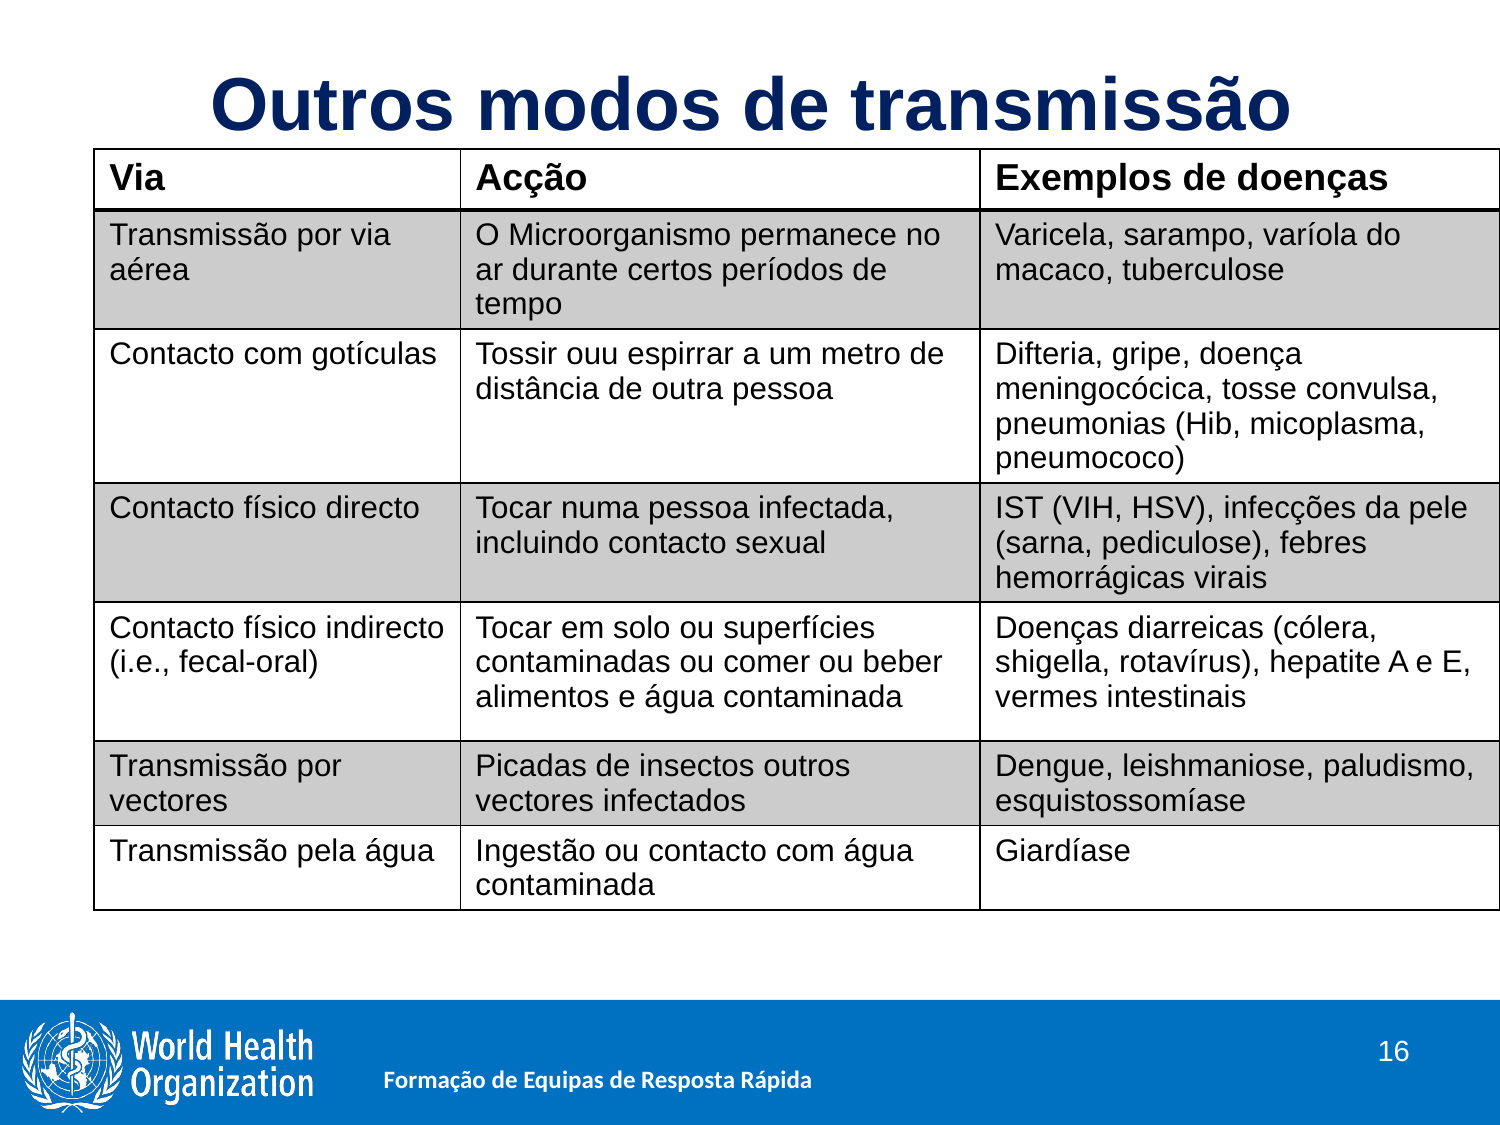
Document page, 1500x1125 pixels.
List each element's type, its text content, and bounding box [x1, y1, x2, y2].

title Outros modos de transmissão [76, 42, 1427, 159]
table_cell Transmissão por vectores [95, 742, 460, 825]
slide_number 16 [1074, 1024, 1425, 1103]
table_cell Difteria, gripe, doença meningocócica, tosse convulsa, pneumonias (Hib, micoplasma, pneumococo) [981, 330, 1499, 482]
table_cell Giardíase [981, 826, 1499, 909]
table_cell Contacto com gotículas [95, 330, 460, 482]
table_cell Varicela, sarampo, varíola do macaco, tuberculose [981, 212, 1499, 328]
picture [21, 1012, 313, 1113]
table_cell Transmissão pela água [95, 826, 460, 909]
table_cell Tocar numa pessoa infectada, incluindo contacto sexual [461, 484, 979, 601]
table_cell Contacto físico indirecto (i.e., fecal-oral) [95, 603, 460, 740]
table_cell Doenças diarreicas (cólera, shigella, rotavírus), hepatite A e E, vermes intestinais [981, 603, 1499, 740]
table_cell Contacto físico directo [95, 484, 460, 601]
table_header Acção [461, 150, 979, 208]
table_header Exemplos de doenças [981, 150, 1499, 208]
table_cell Tossir ouu espirrar a um metro de distância de outra pessoa [461, 330, 979, 482]
table_cell Tocar em solo ou superfícies contaminadas ou comer ou beber alimentos e água contaminada [461, 603, 979, 740]
table_cell IST (VIH, HSV), infecções da pele (sarna, pediculose), febres hemorrágicas virais [981, 484, 1499, 601]
table_cell Transmissão por via aérea [95, 212, 460, 328]
table_cell O Microorganismo permanece no ar durante certos períodos de tempo [461, 212, 979, 328]
table_cell Dengue, leishmaniose, paludismo, esquistossomíase [981, 742, 1499, 825]
table_cell Ingestão ou contacto com água contaminada [461, 826, 979, 909]
table_cell Picadas de insectos outros vectores infectados [461, 742, 979, 825]
table_header Via [95, 150, 460, 208]
